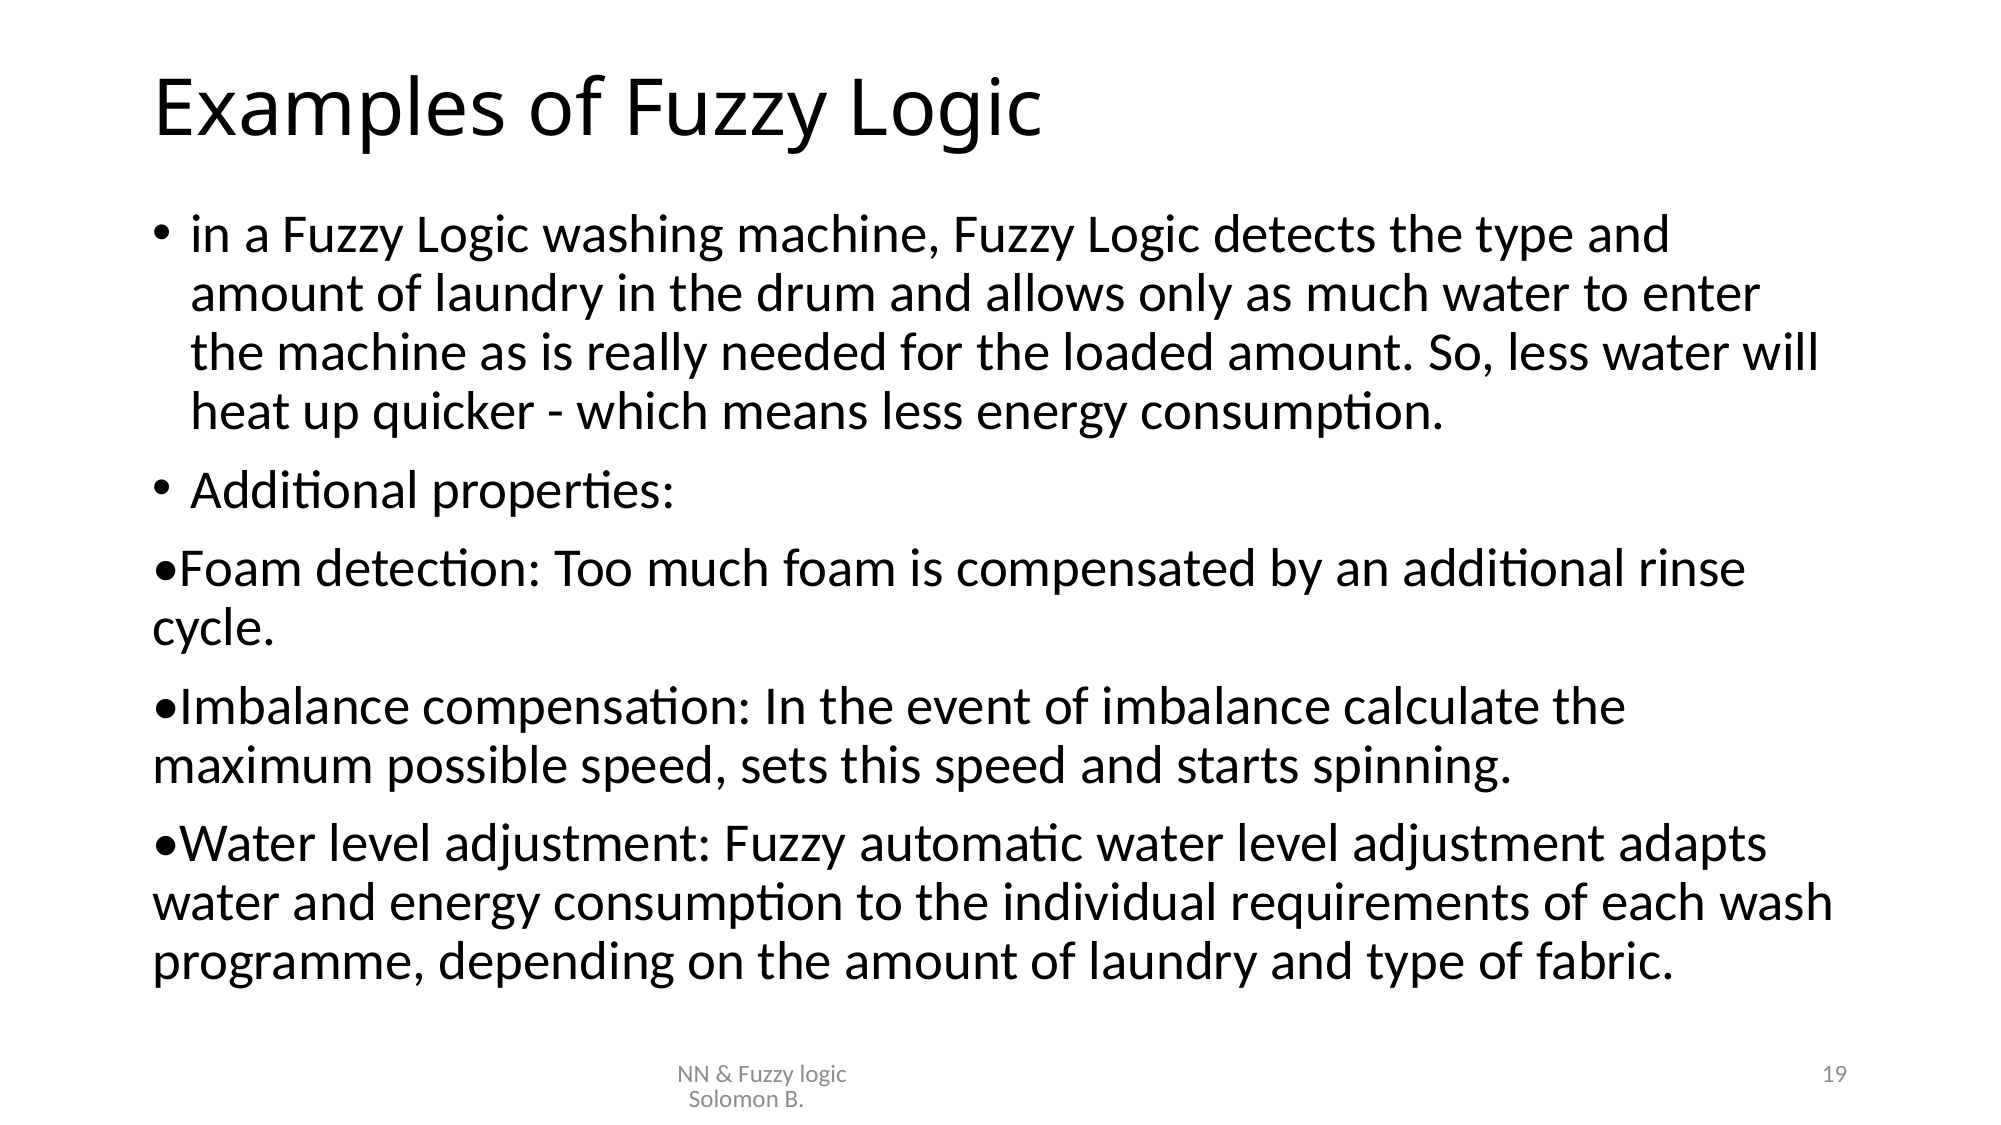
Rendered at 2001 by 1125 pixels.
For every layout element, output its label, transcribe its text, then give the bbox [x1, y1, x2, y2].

footer NN & Fuzzy logic Solomon B. [662, 1042, 1338, 1103]
title Examples of Fuzzy Logic [137, 59, 1863, 161]
slide_number 19 [1412, 1042, 1863, 1103]
list in a Fuzzy Logic washing machine, Fuzzy Logic detects the type and amount of laundry in the drum and allows only as much water to enter the machine as is really needed for the loaded amount. So, less water will heat up quicker - which means less energy consumption. Additional properties: •Foam detection: Too much foam is compensated by an additional rinse cycle. •Imbalance compensation: In the event of imbalance calculate the maximum possible speed, sets this speed and starts spinning. •Water level adjustment: Fuzzy automatic water level adjustment adapts water and energy consumption to the individual requirements of each wash programme, depending on the amount of laundry and type of fabric. [137, 197, 1863, 1014]
